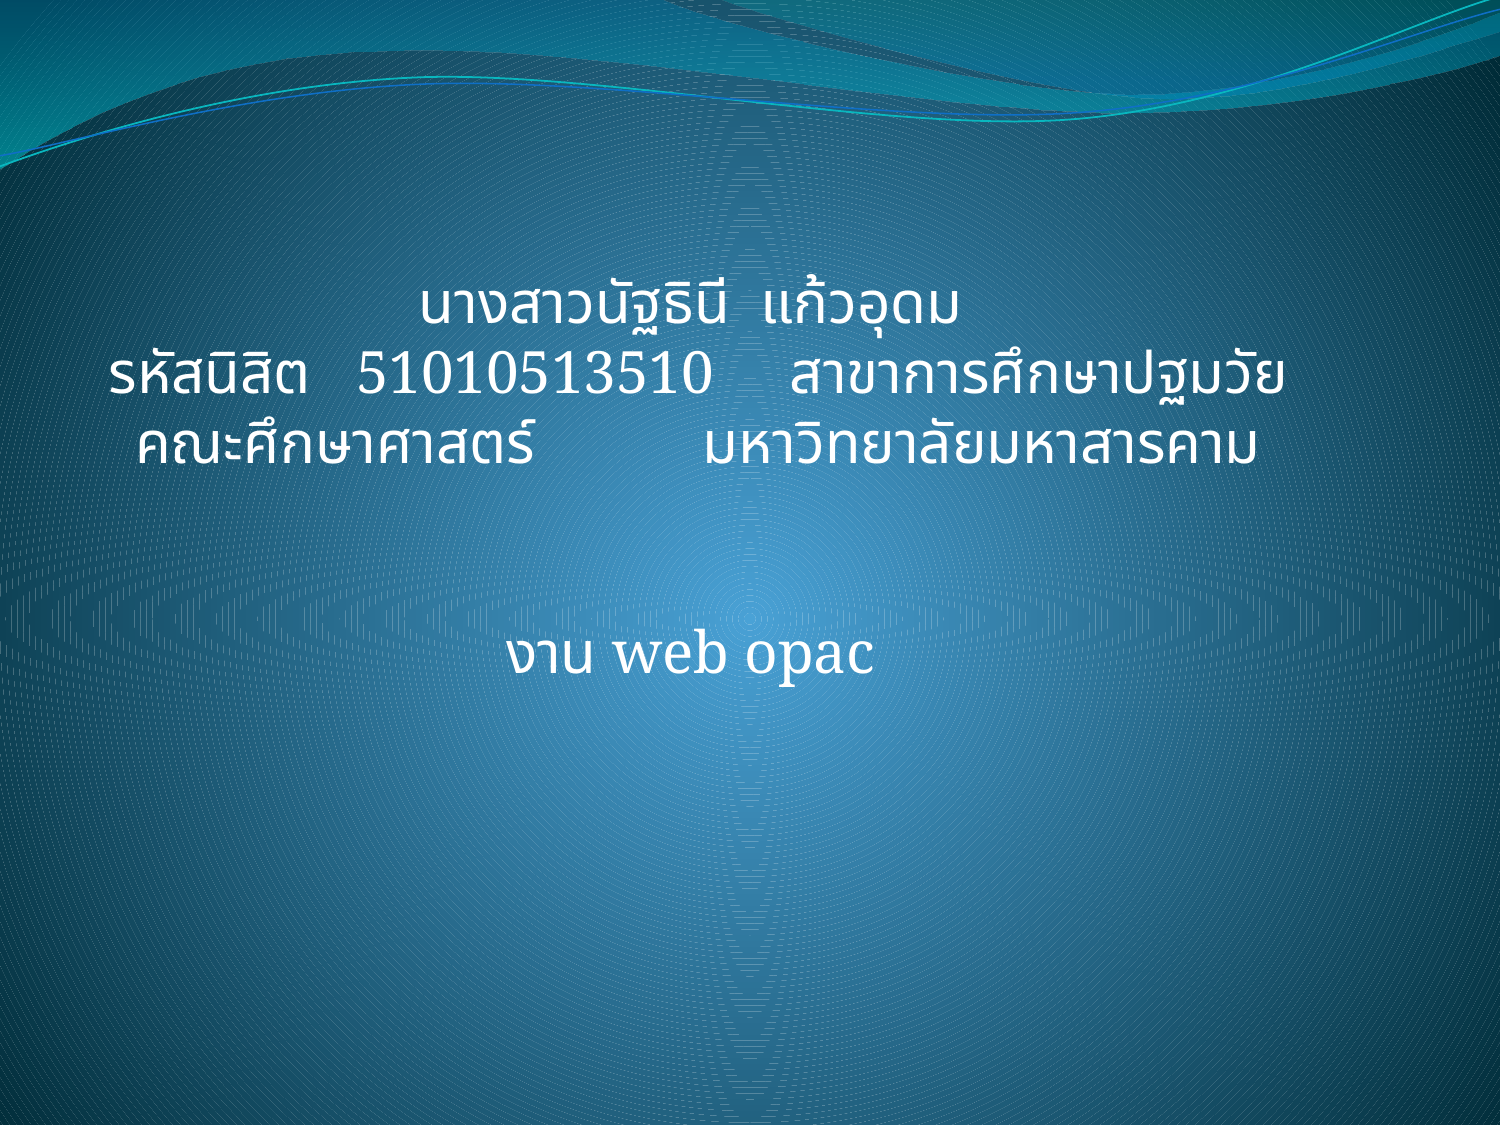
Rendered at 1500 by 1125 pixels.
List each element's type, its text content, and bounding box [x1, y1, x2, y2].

text_box นางสาวนัฐธินี แก้วอุดม รหัสนิสิต 51010513510 สาขาการศึกษาปฐมวัย คณะศึกษาศาสตร์ มหาวิทยาลัยมหาสารคาม งาน web opac [93, 257, 1303, 693]
